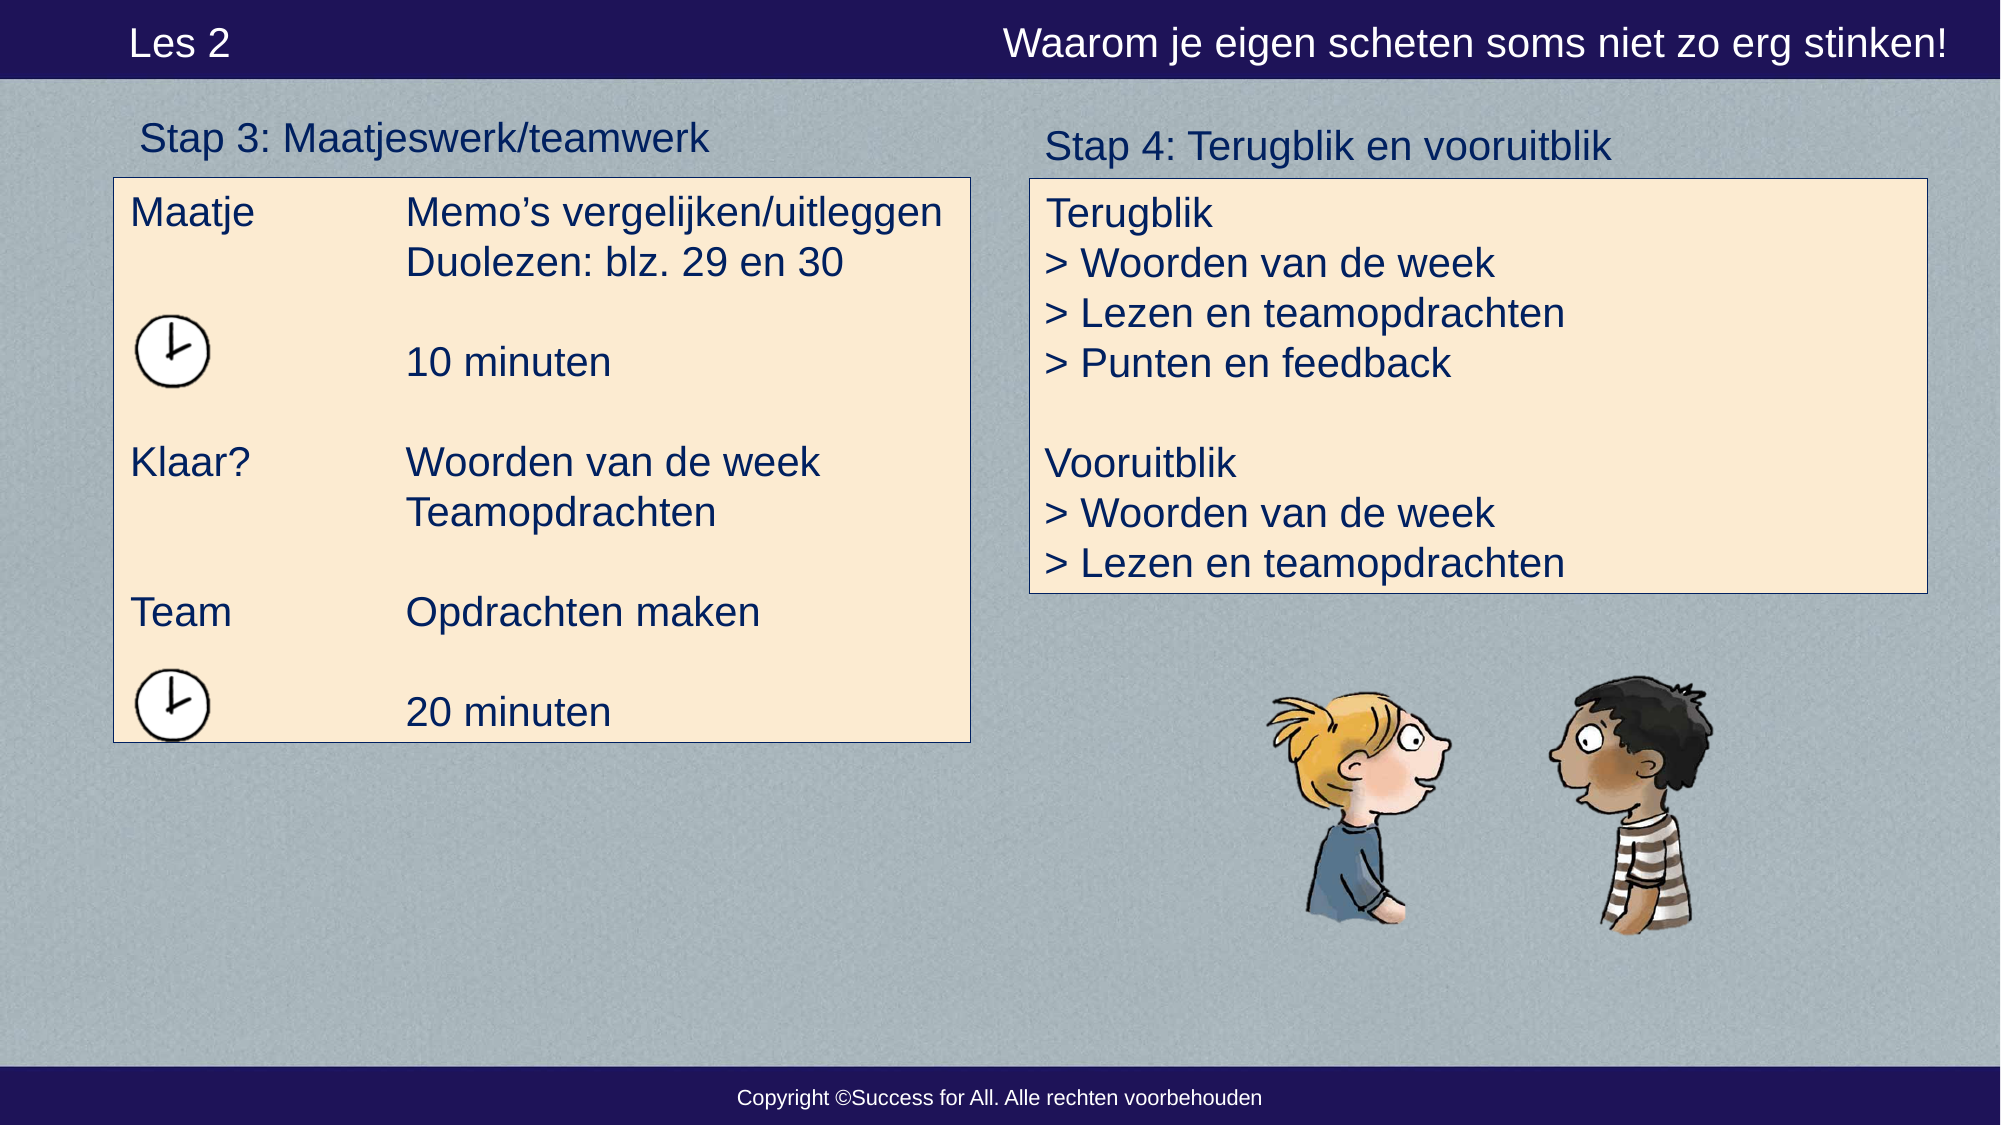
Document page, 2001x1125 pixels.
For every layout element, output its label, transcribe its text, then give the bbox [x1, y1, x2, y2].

text_box Stap 3: Maatjeswerk/teamwerk [124, 103, 917, 169]
text_box Waarom je eigen scheten soms niet zo erg stinken! [786, 8, 1963, 73]
text_box Les 2 [114, 8, 354, 73]
picture [0, 0, 2001, 1125]
text_box Copyright ©Success for All. Alle rechten voorbehouden [0, 1076, 2000, 1125]
text_box Maatje Memo’s vergelijken/uitleggen Duolezen: blz. 29 en 30 10 minuten Klaar? Woorden van de week Teamopdrachten Team Opdrachten maken 20 minuten [113, 177, 971, 743]
text_box Stap 4: Terugblik en vooruitblik [1029, 111, 1822, 177]
text_box Terugblik > Woorden van de week > Lezen en teamopdrachten > Punten en feedback Vooruitblik > Woorden van de week > Lezen en teamopdrachten [1029, 178, 1928, 594]
